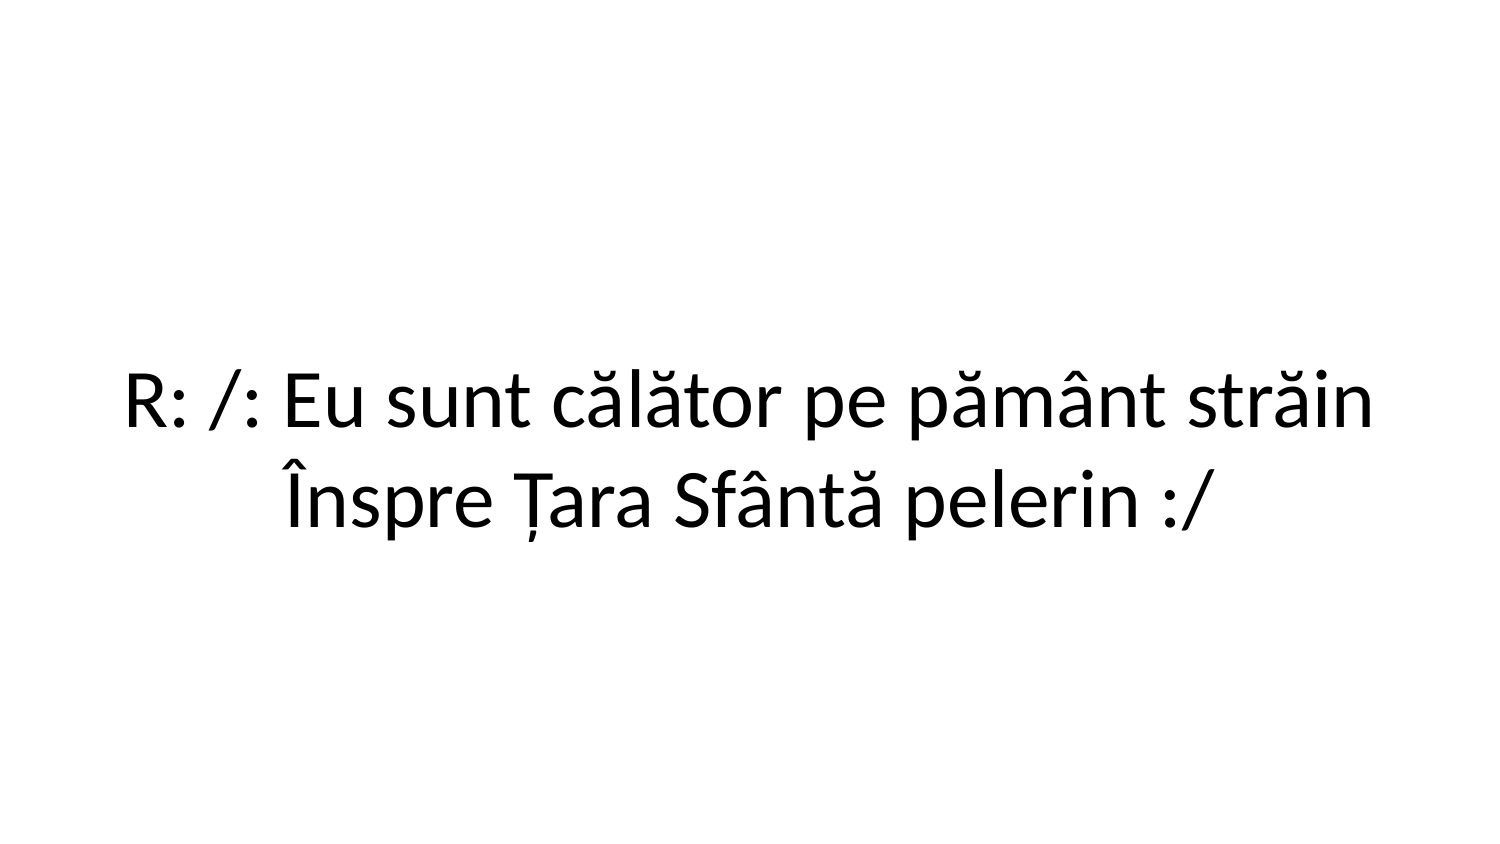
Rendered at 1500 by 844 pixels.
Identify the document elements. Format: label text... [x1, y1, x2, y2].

text_box R: /: Eu sunt călător pe pământ străin Înspre Țara Sfântă pelerin :/ [108, 292, 1392, 552]
